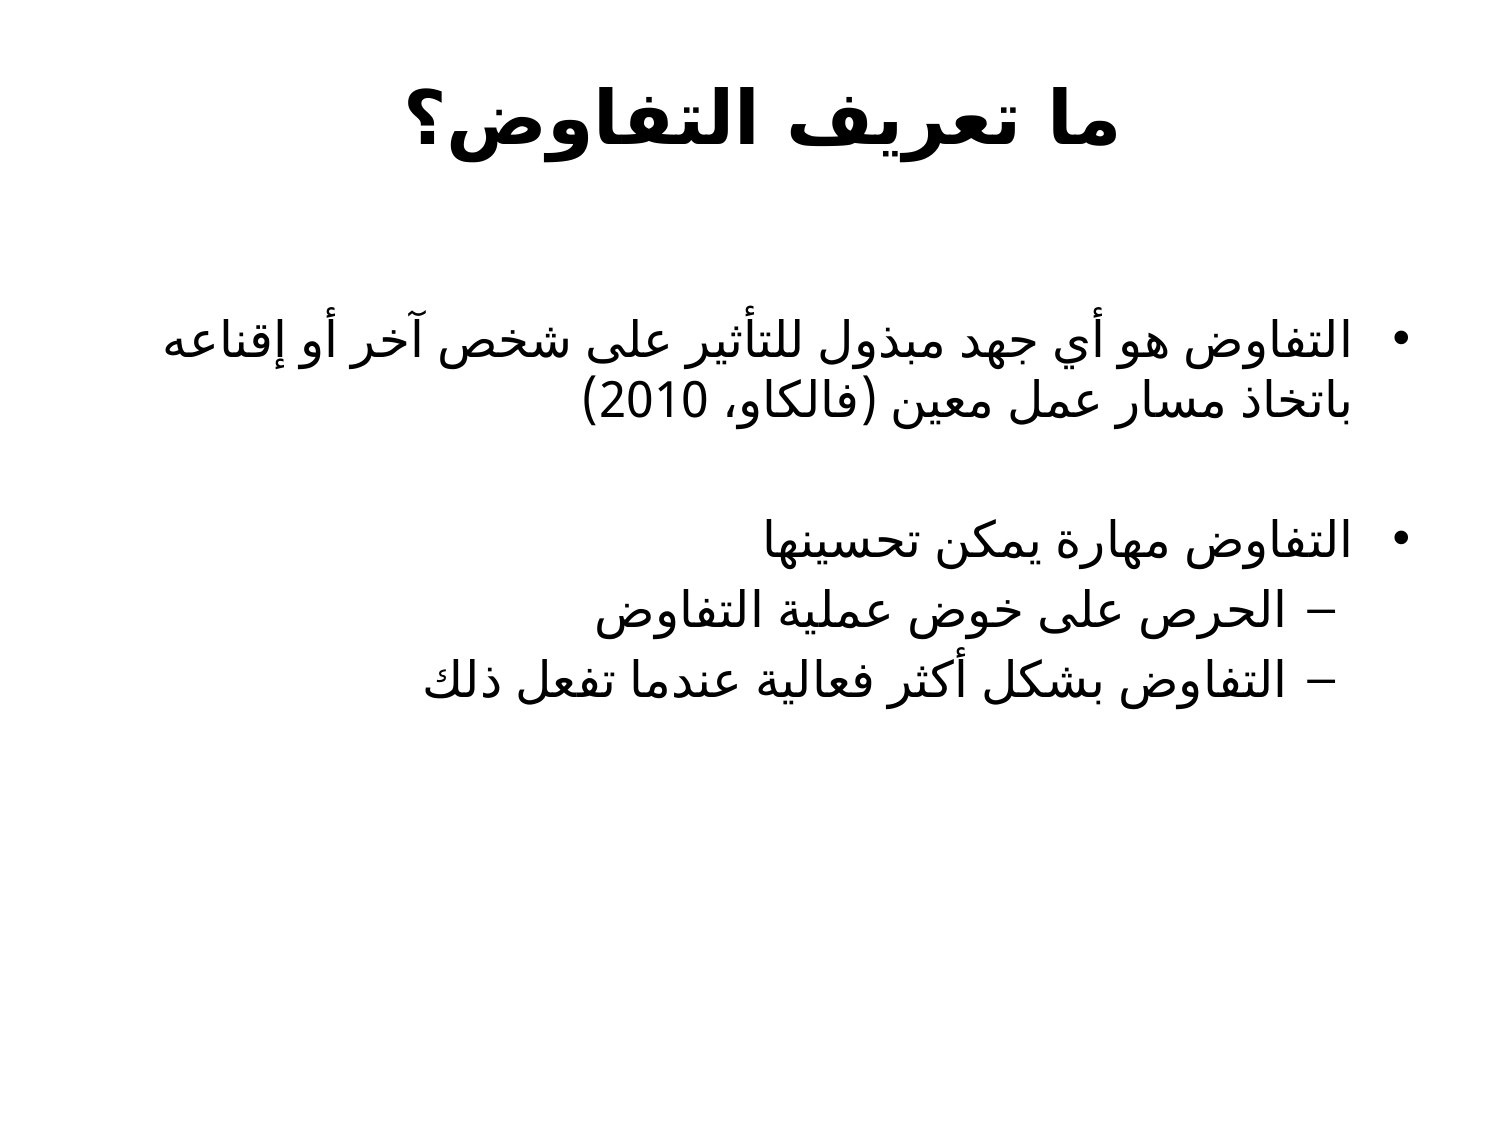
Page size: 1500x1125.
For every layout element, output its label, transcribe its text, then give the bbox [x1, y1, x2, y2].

list التفاوض هو أي جهد مبذول للتأثير على شخص آخر أو إقناعه باتخاذ مسار عمل معين (فالكاو، 2010) التفاوض مهارة يمكن تحسينها الحرص على خوض عملية التفاوض التفاوض بشكل أكثر فعالية عندما تفعل ذلك الحرص على خوض عملية التفاوض التفاوض بشكل أكثر فعالية عندما تفعل ذلك [75, 299, 1425, 925]
text_box ما تعريف التفاوض؟ [84, 62, 1441, 250]
